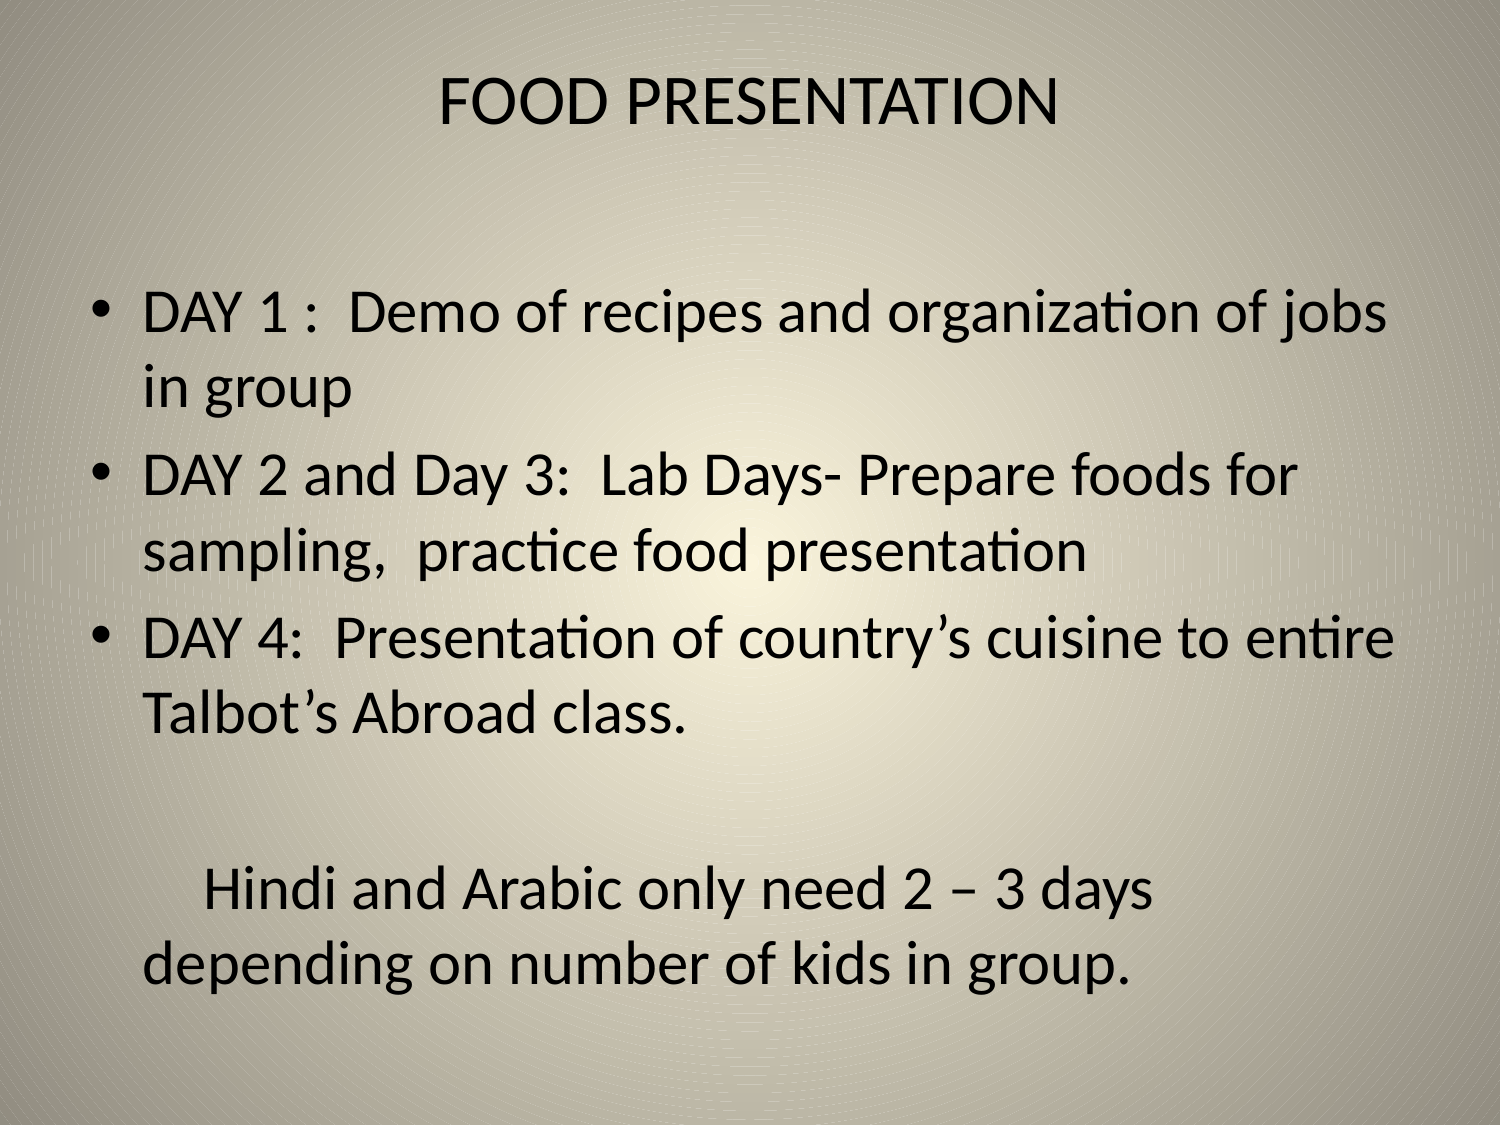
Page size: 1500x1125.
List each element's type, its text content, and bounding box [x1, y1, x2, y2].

title FOOD PRESENTATION [75, 45, 1425, 233]
list DAY 1 : Demo of recipes and organization of jobs in group DAY 2 and Day 3: Lab Days- Prepare foods for sampling, practice food presentation DAY 4: Presentation of country’s cuisine to entire Talbot’s Abroad class. Hindi and Arabic only need 2 – 3 days depending on number of kids in group. [75, 262, 1425, 1005]
